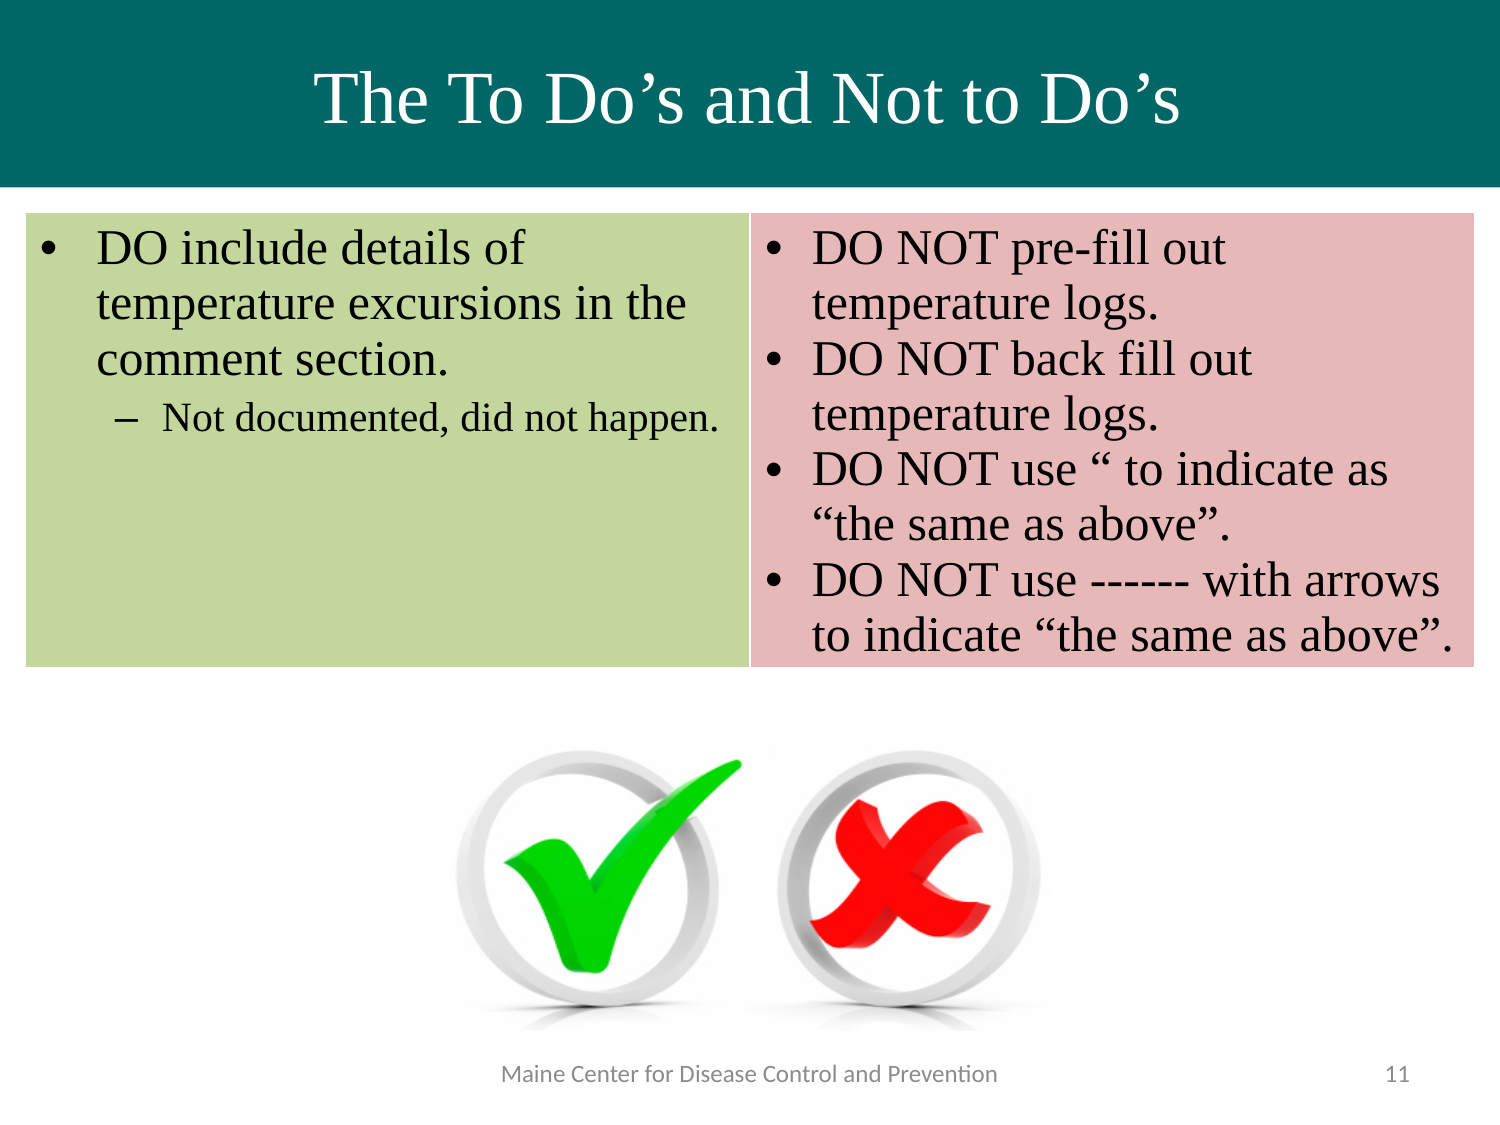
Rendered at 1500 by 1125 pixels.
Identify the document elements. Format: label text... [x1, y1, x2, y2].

table_header DO NOT pre-fill out temperature logs. DO NOT back fill out temperature logs. DO NOT use “ to indicate as “the same as above”. DO NOT use ------ with arrows to indicate “the same as above”. [751, 213, 1474, 667]
table_header DO include details of temperature excursions in the comment section. Not documented, did not happen. [26, 213, 749, 667]
picture [449, 732, 1051, 1031]
title The To Do’s and Not to Do’s [0, 0, 1500, 188]
footer Maine Center for Disease Control and Prevention [450, 1042, 1050, 1103]
slide_number 11 [1074, 1042, 1425, 1103]
